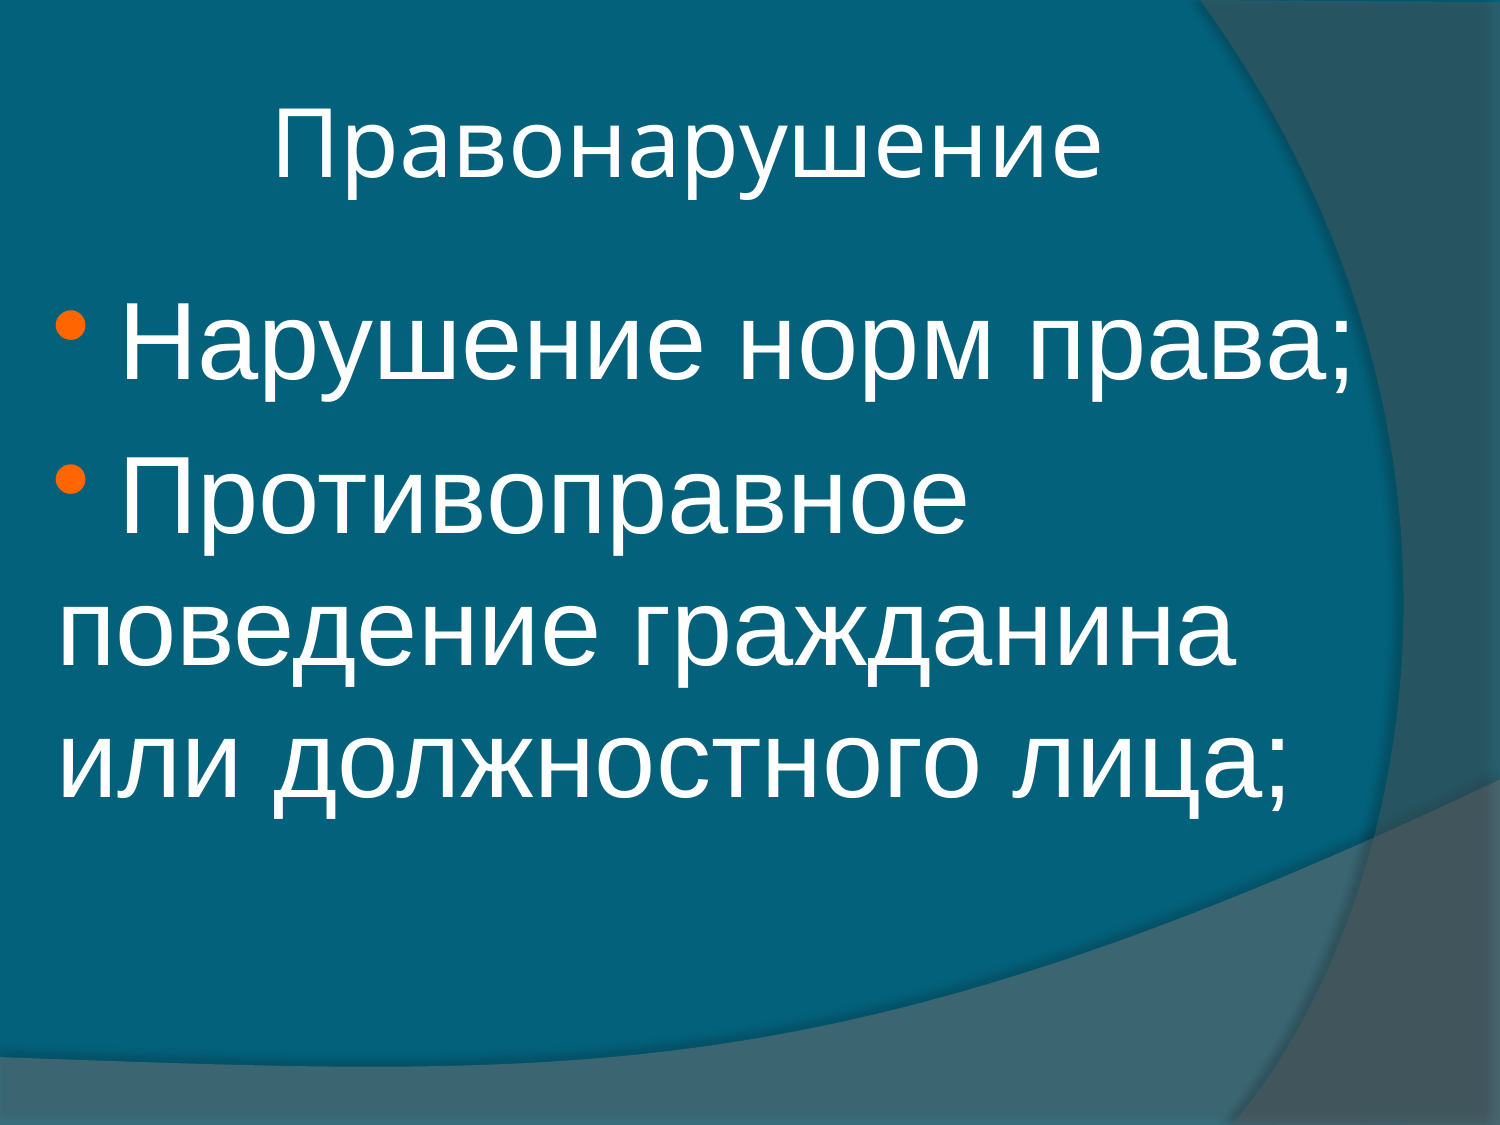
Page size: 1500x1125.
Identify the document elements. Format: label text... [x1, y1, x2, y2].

list Нарушение норм права; Противоправное поведение гражданина или должностного лица; [41, 262, 1459, 1005]
title Правонарушение [75, 45, 1300, 233]
